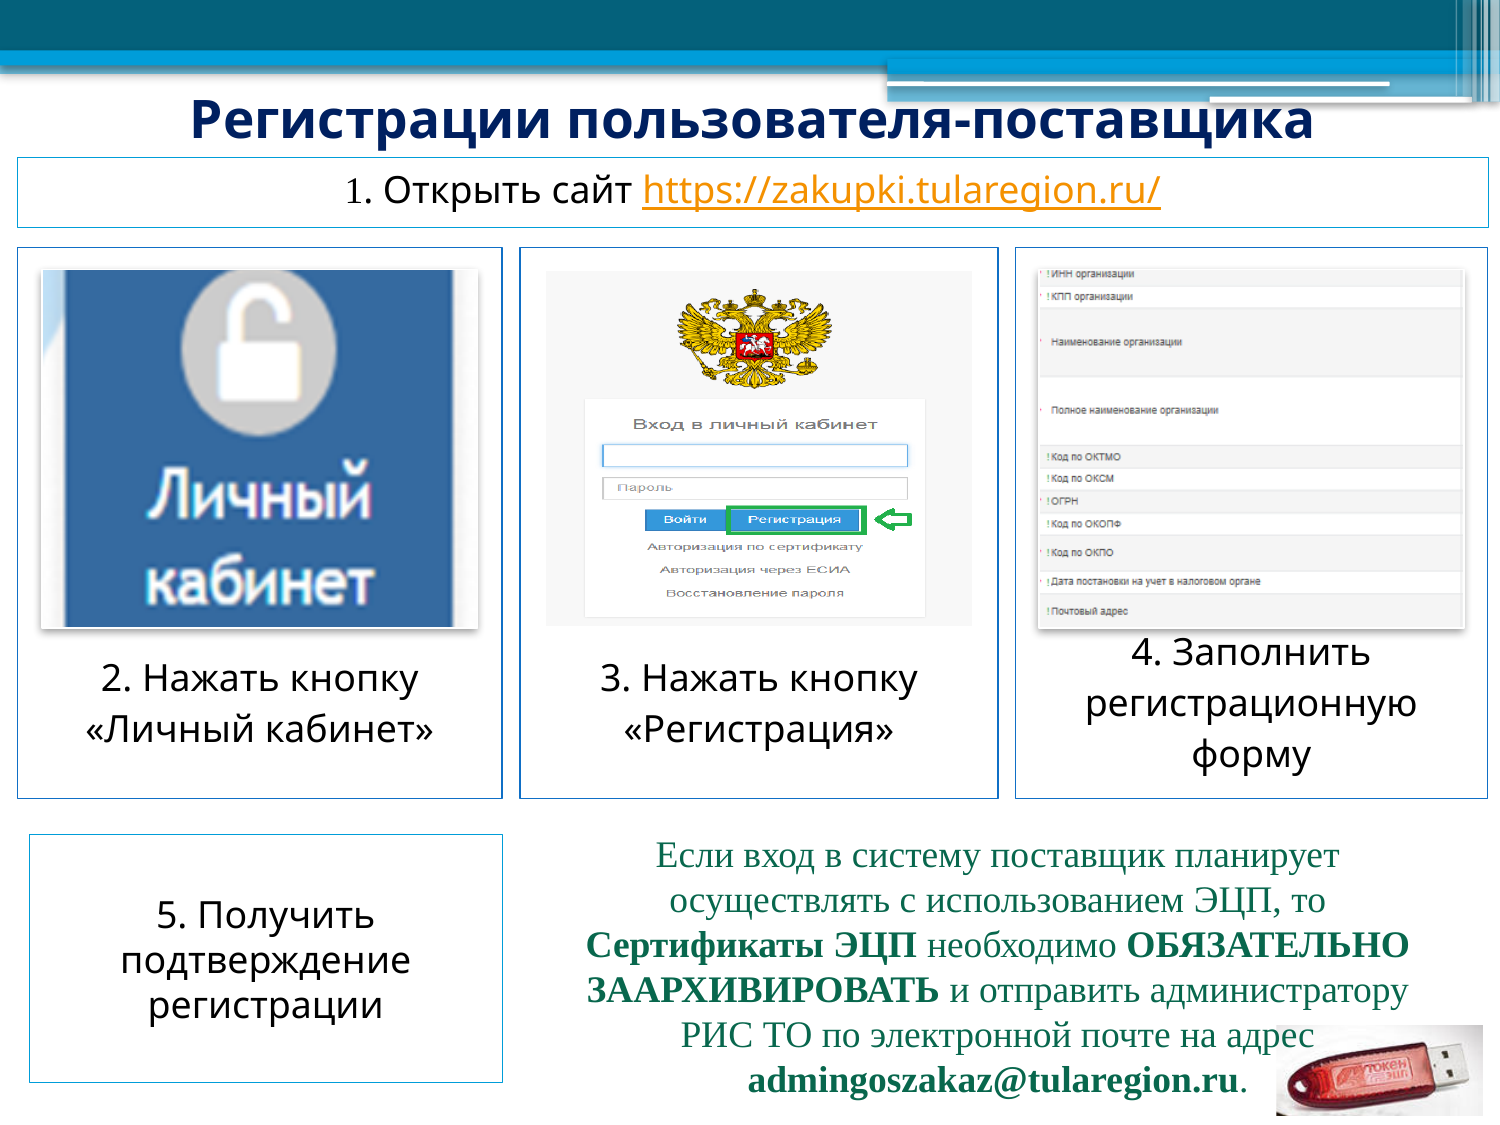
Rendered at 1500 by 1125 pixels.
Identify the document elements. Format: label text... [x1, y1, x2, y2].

text_box 1. Открыть сайт https://zakupki.tularegion.ru/ [16, 155, 1490, 229]
text_box Если вход в систему поставщик планирует осуществлять с использованием ЭЦП, то Сертификаты ЭЦП необходимо обязательно заархивировать и отправить администратору РИС ТО по электронной почте на адрес admingoszakaz@tularegion.ru. [540, 822, 1456, 1108]
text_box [519, 247, 999, 799]
picture [1276, 1025, 1488, 1116]
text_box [17, 247, 503, 799]
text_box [1015, 247, 1488, 799]
title Регистрации пользователя-поставщика [77, 78, 1428, 155]
text_box 5. Получить подтверждение регистрации [28, 833, 503, 1084]
